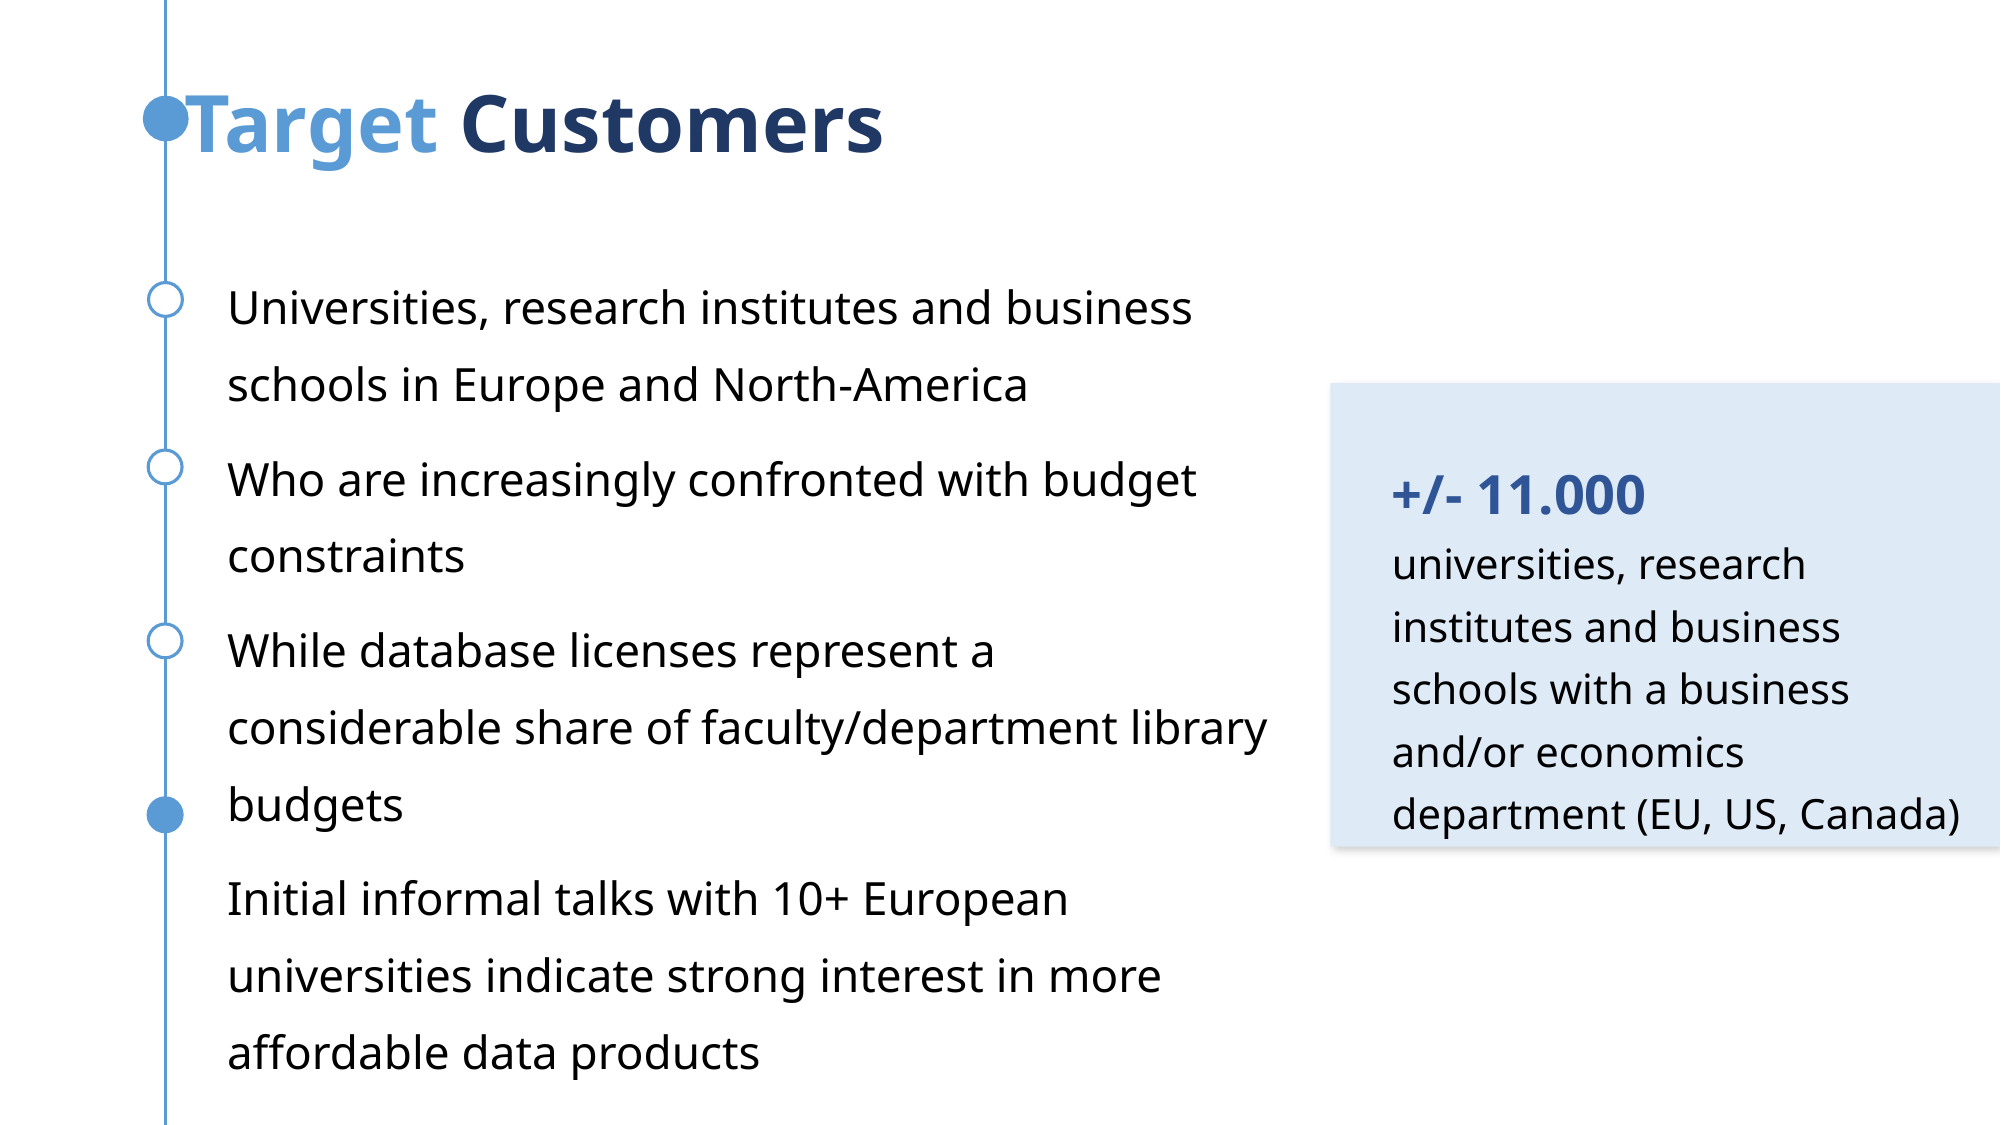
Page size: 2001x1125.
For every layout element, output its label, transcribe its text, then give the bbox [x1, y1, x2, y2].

text_box [167, 95, 189, 142]
text_box [147, 448, 165, 485]
text_box Universities, research institutes and business schools in Europe and North-America Who are increasingly confronted with budget constraints While database licenses represent a considerable share of faculty/department library budgets Initial informal talks with 10+ European universities indicate strong interest in more affordable data products [212, 249, 1289, 1086]
text_box +/- 11.000 universities, research institutes and business schools with a business and/or economics department (EU, US, Canada) [1377, 436, 2000, 846]
text_box [147, 796, 165, 833]
text_box [142, 95, 164, 142]
text_box [147, 281, 165, 318]
text_box [166, 622, 184, 659]
text_box [147, 622, 165, 659]
text_box [1329, 382, 2000, 848]
text_box Target Customers [170, 65, 900, 176]
text_box [166, 449, 184, 485]
text_box [166, 281, 184, 318]
text_box [166, 796, 184, 833]
